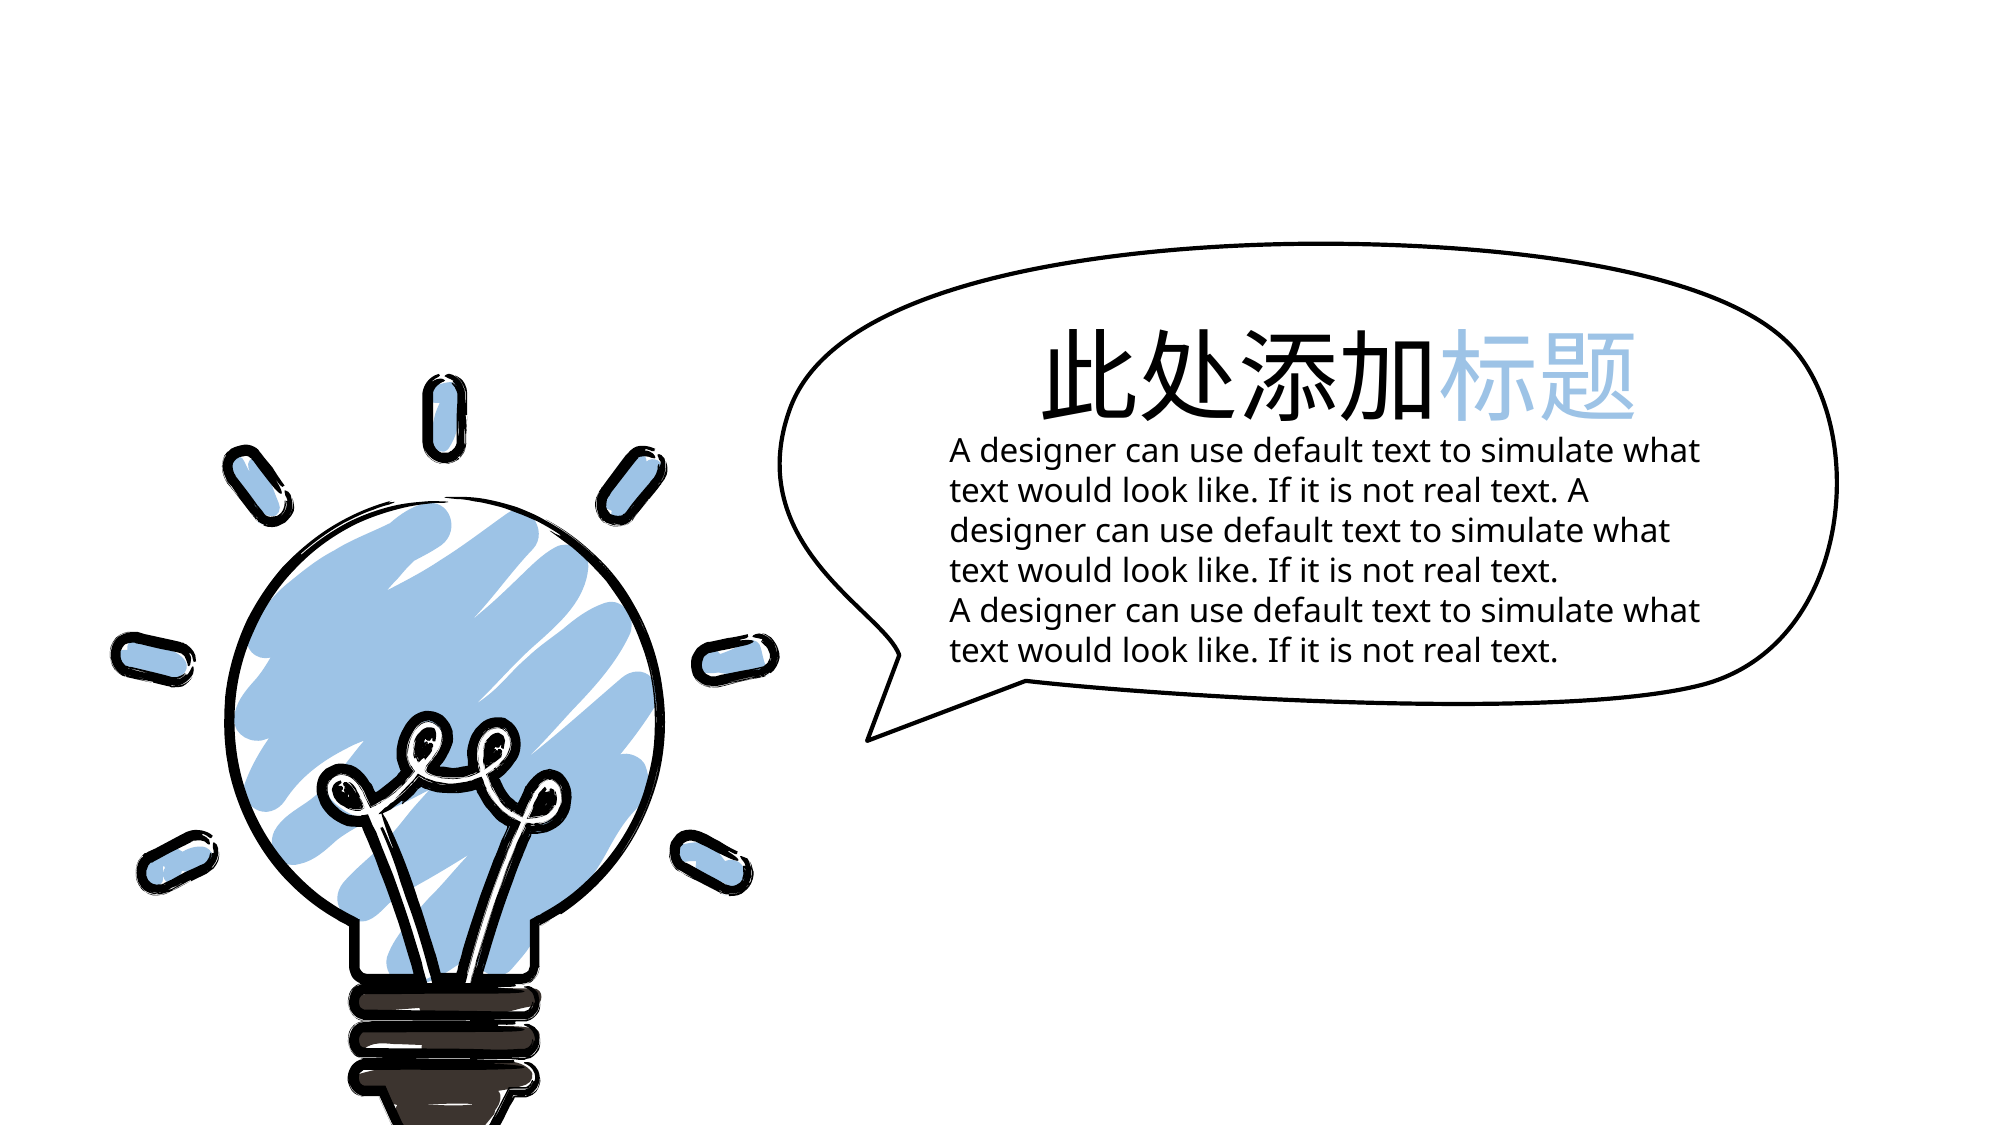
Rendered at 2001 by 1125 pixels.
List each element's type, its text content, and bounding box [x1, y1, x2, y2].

text_box [780, 242, 1838, 742]
text_box 此处添加标题 [1024, 305, 1659, 441]
text_box A designer can use default text to simulate what text would look like. If it is not real text. A designer can use default text to simulate what text would look like. If it is not real text. A designer can use default text to simulate what text would look like. If it is not real text. [936, 667, 1749, 717]
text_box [109, 373, 780, 1125]
